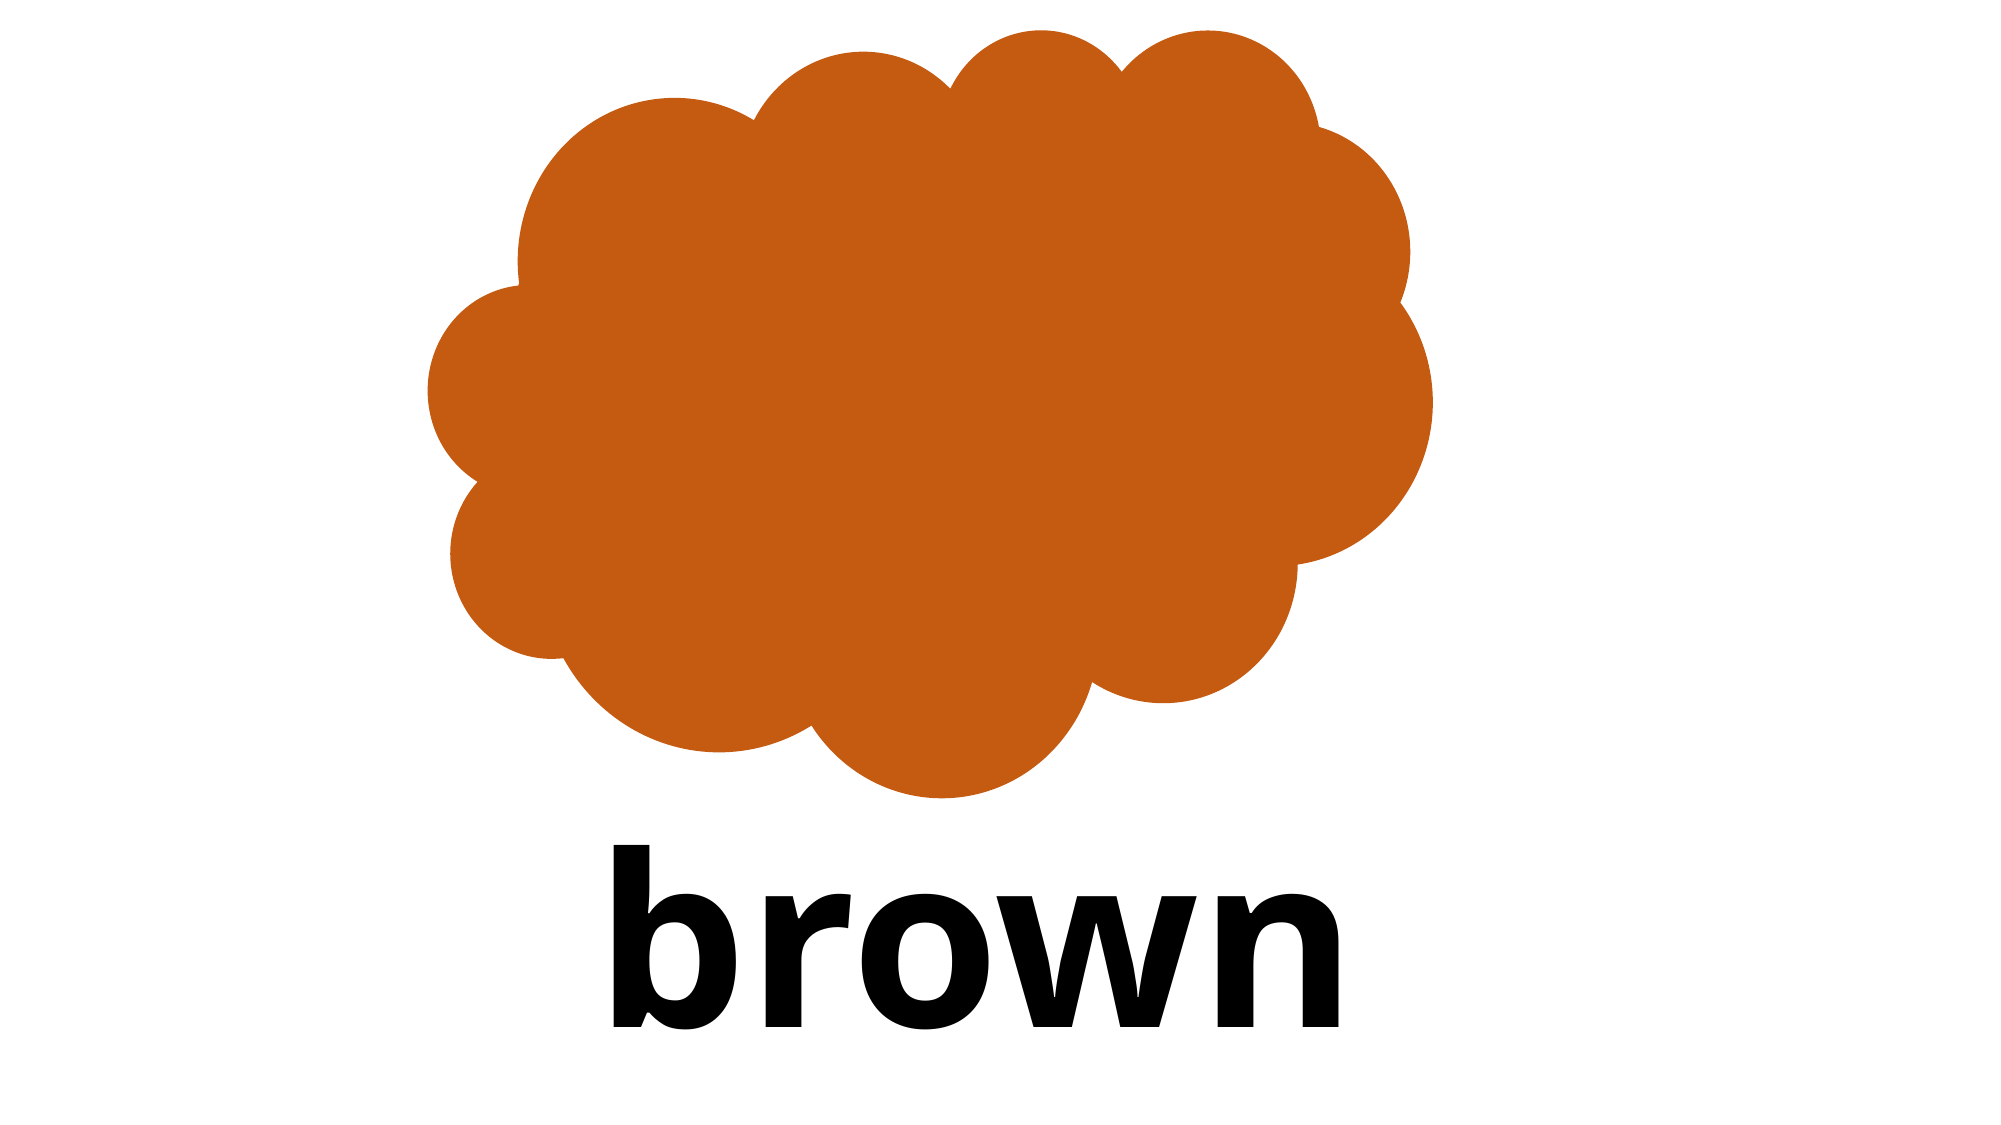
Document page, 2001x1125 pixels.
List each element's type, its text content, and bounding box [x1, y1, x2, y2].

text_box brown [580, 780, 1373, 1083]
text_box [426, 29, 1434, 780]
